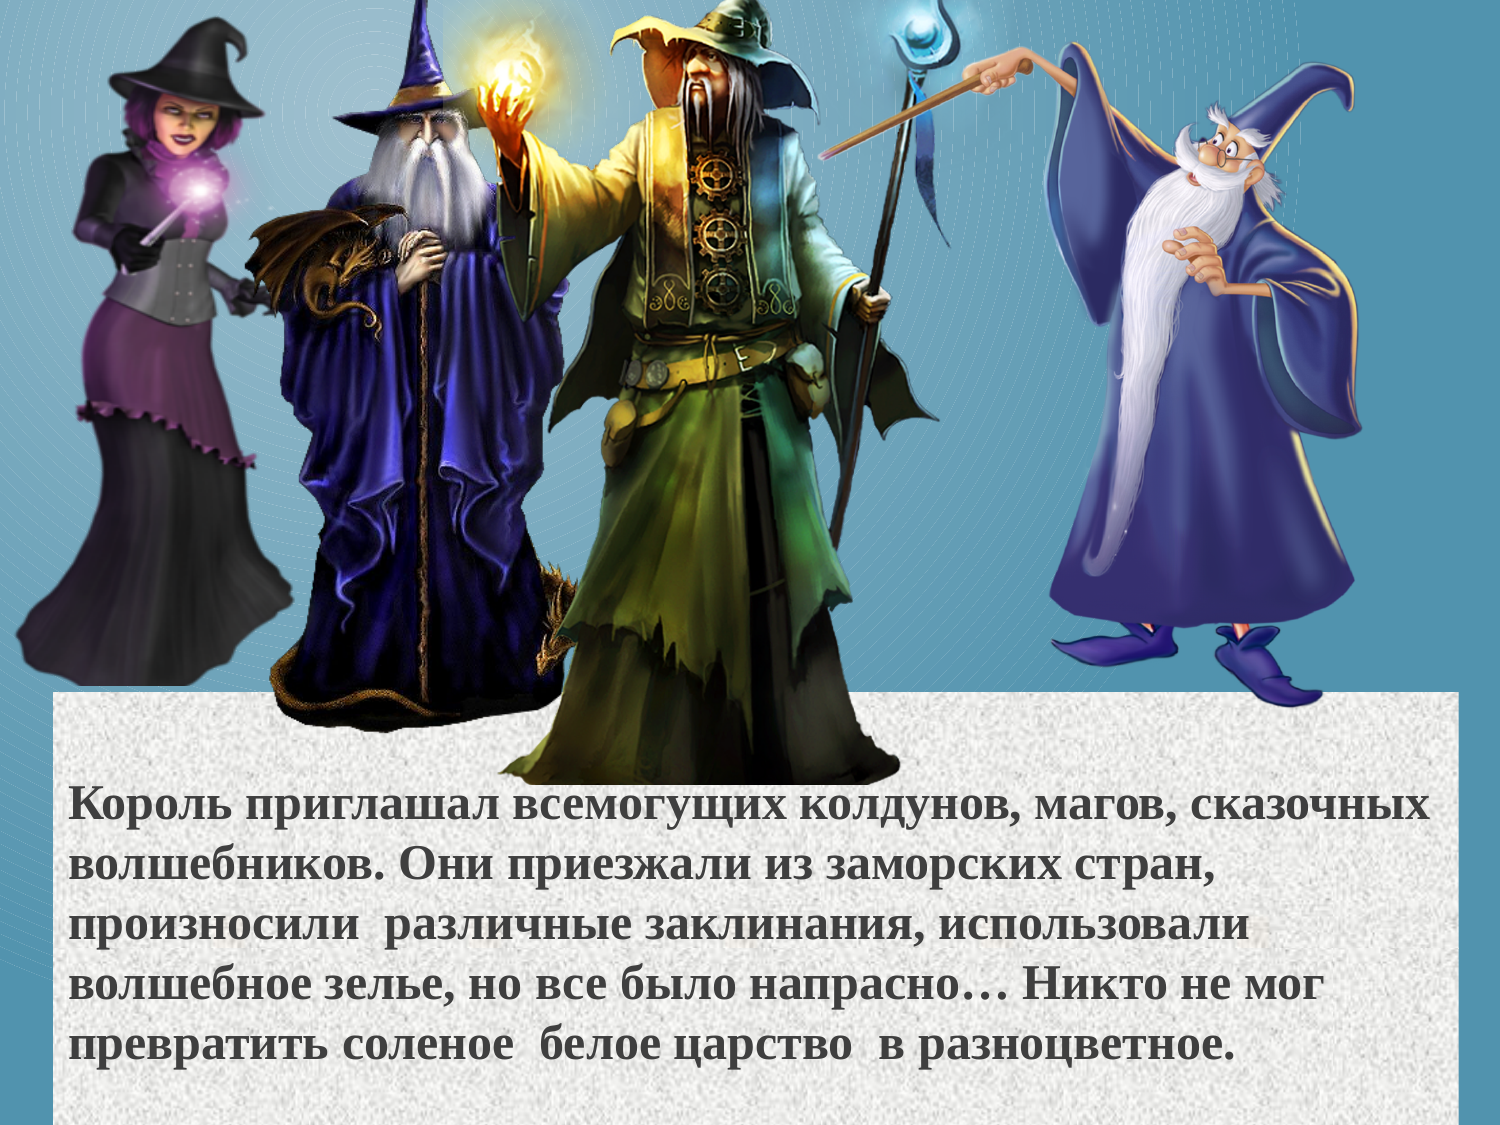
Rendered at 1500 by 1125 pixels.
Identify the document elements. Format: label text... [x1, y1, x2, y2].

picture [0, 0, 1371, 785]
subtitle Король приглашал всемогущих колдунов, магов, сказочных волшебников. Они приезжали из заморских стран, произносили различные заклинания, использовали волшебное зелье, но все было напрасно… Никто не мог превратить соленое белое царство в разноцветное. [53, 692, 1459, 1125]
